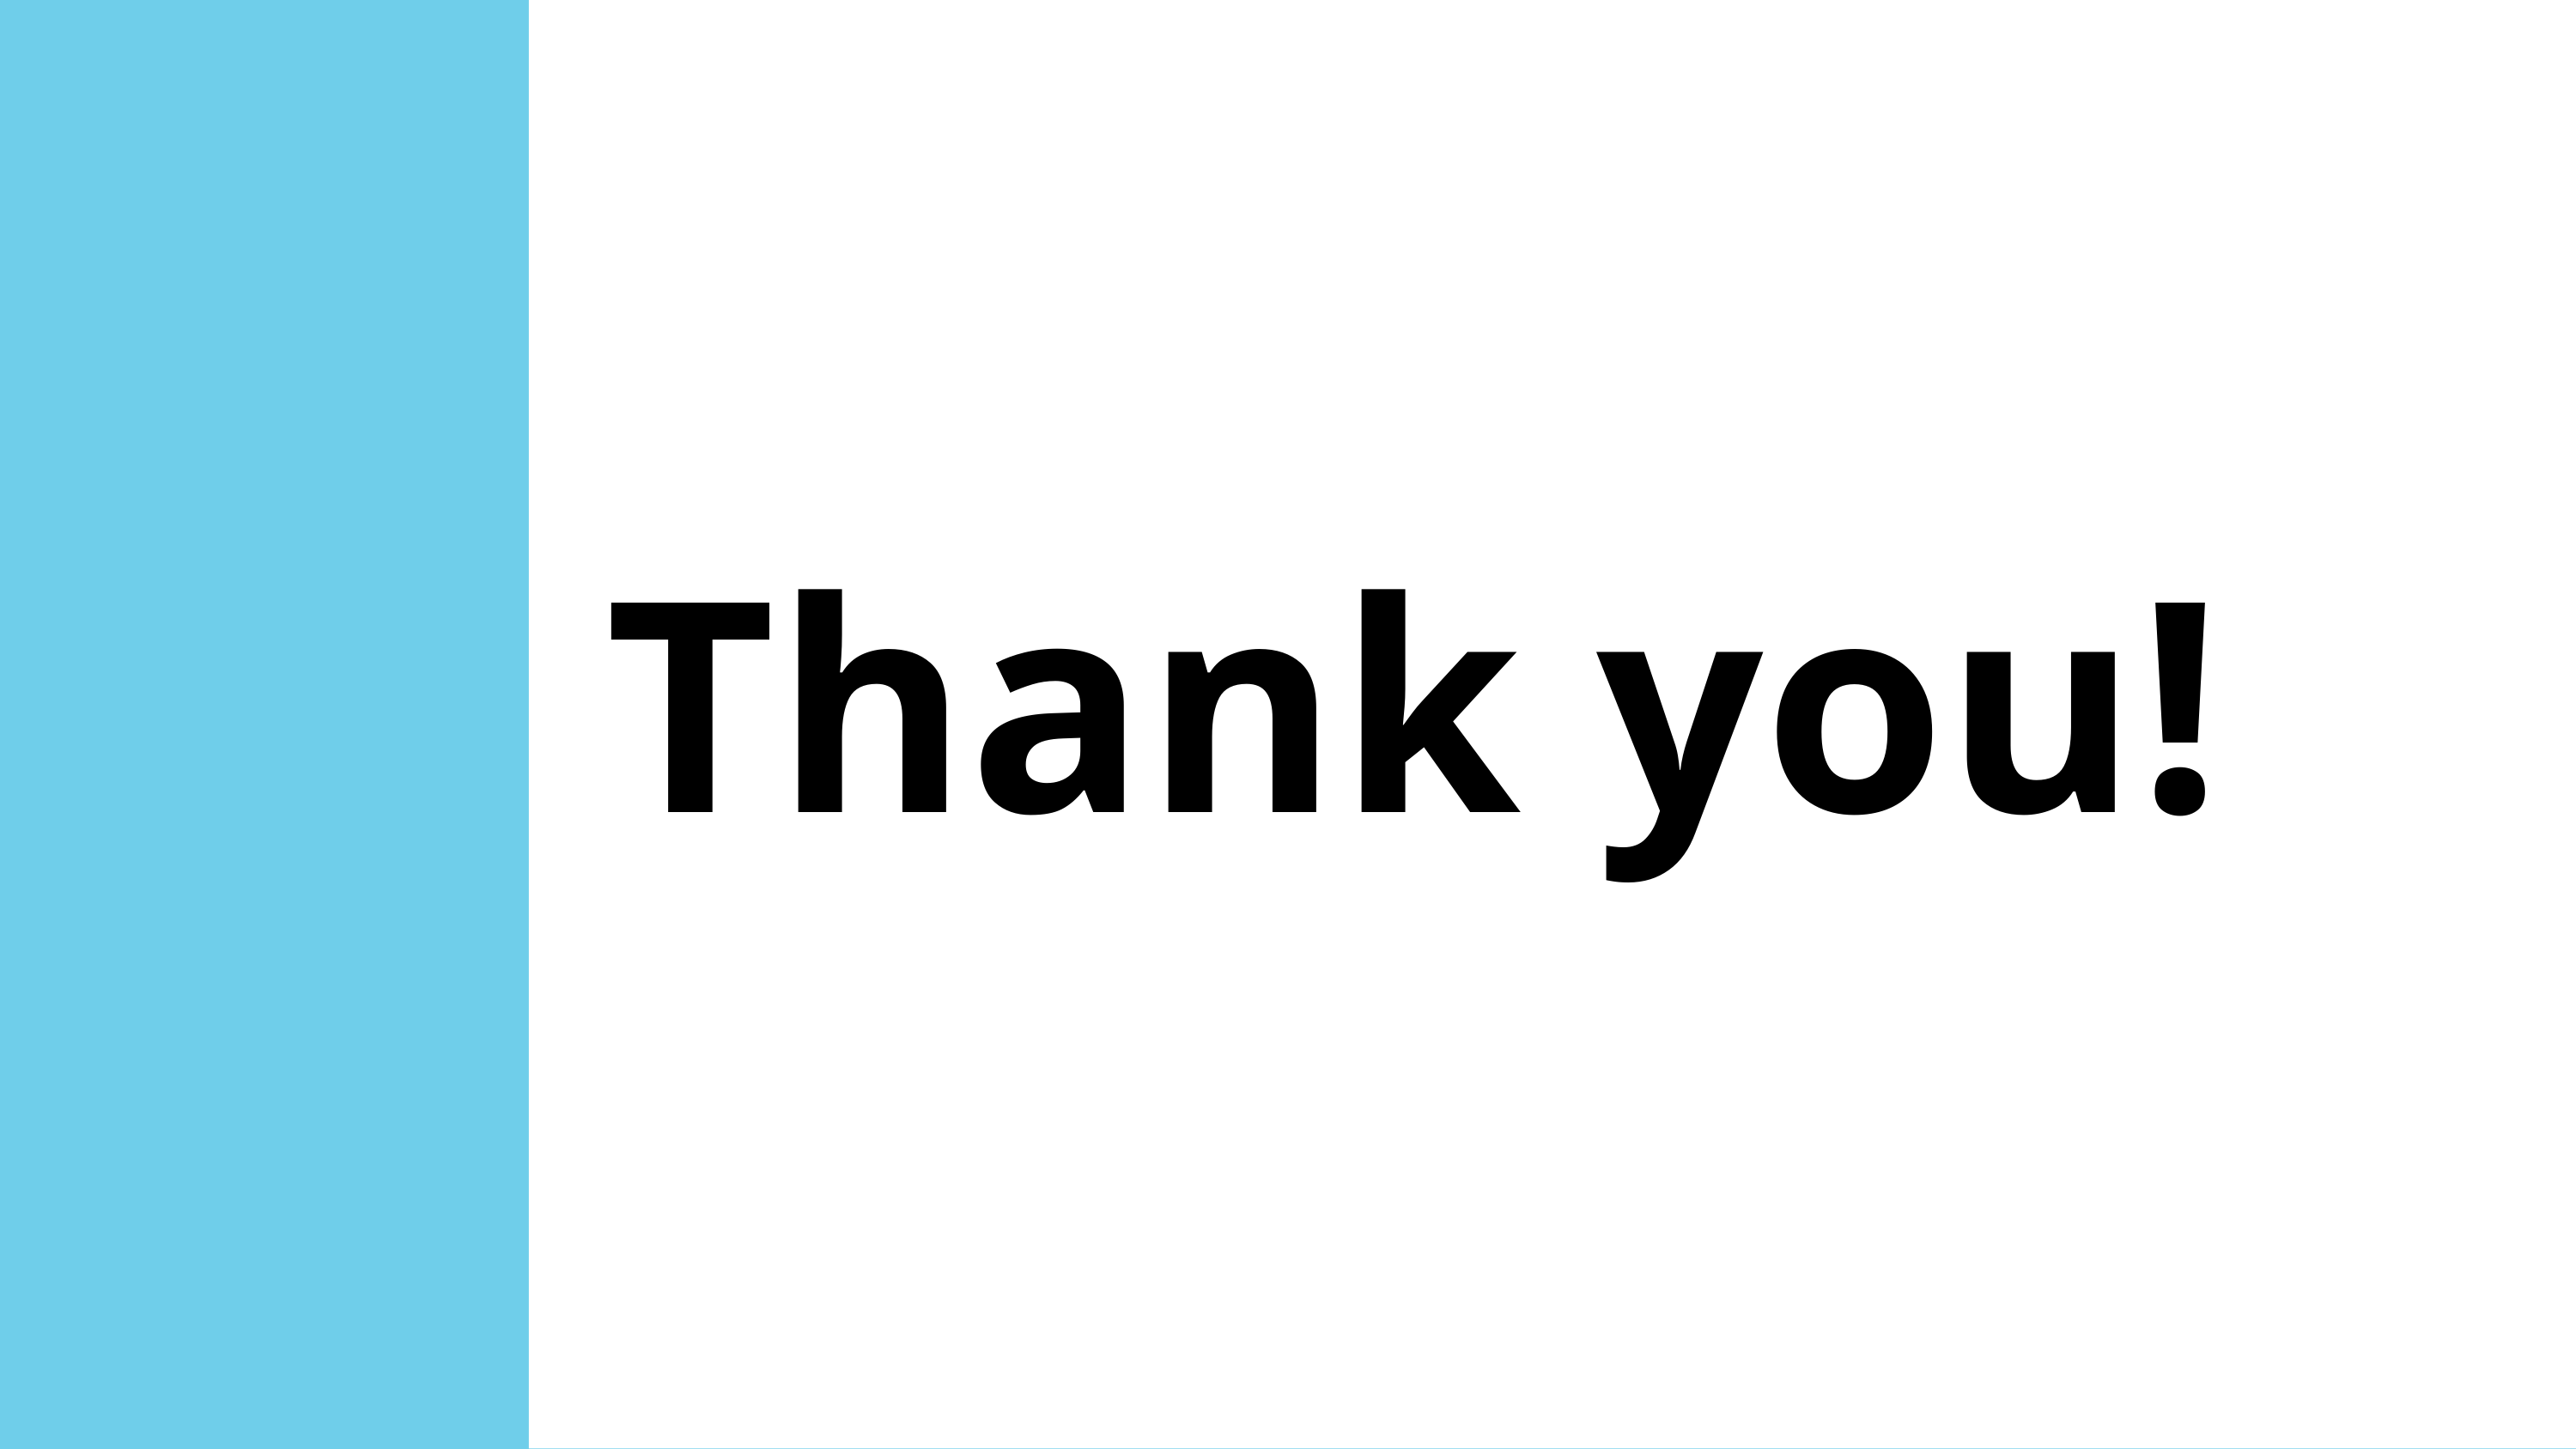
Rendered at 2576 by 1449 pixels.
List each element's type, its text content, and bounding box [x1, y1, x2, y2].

text_box [528, 0, 2576, 1449]
text_box Thank you! [605, 460, 2432, 872]
